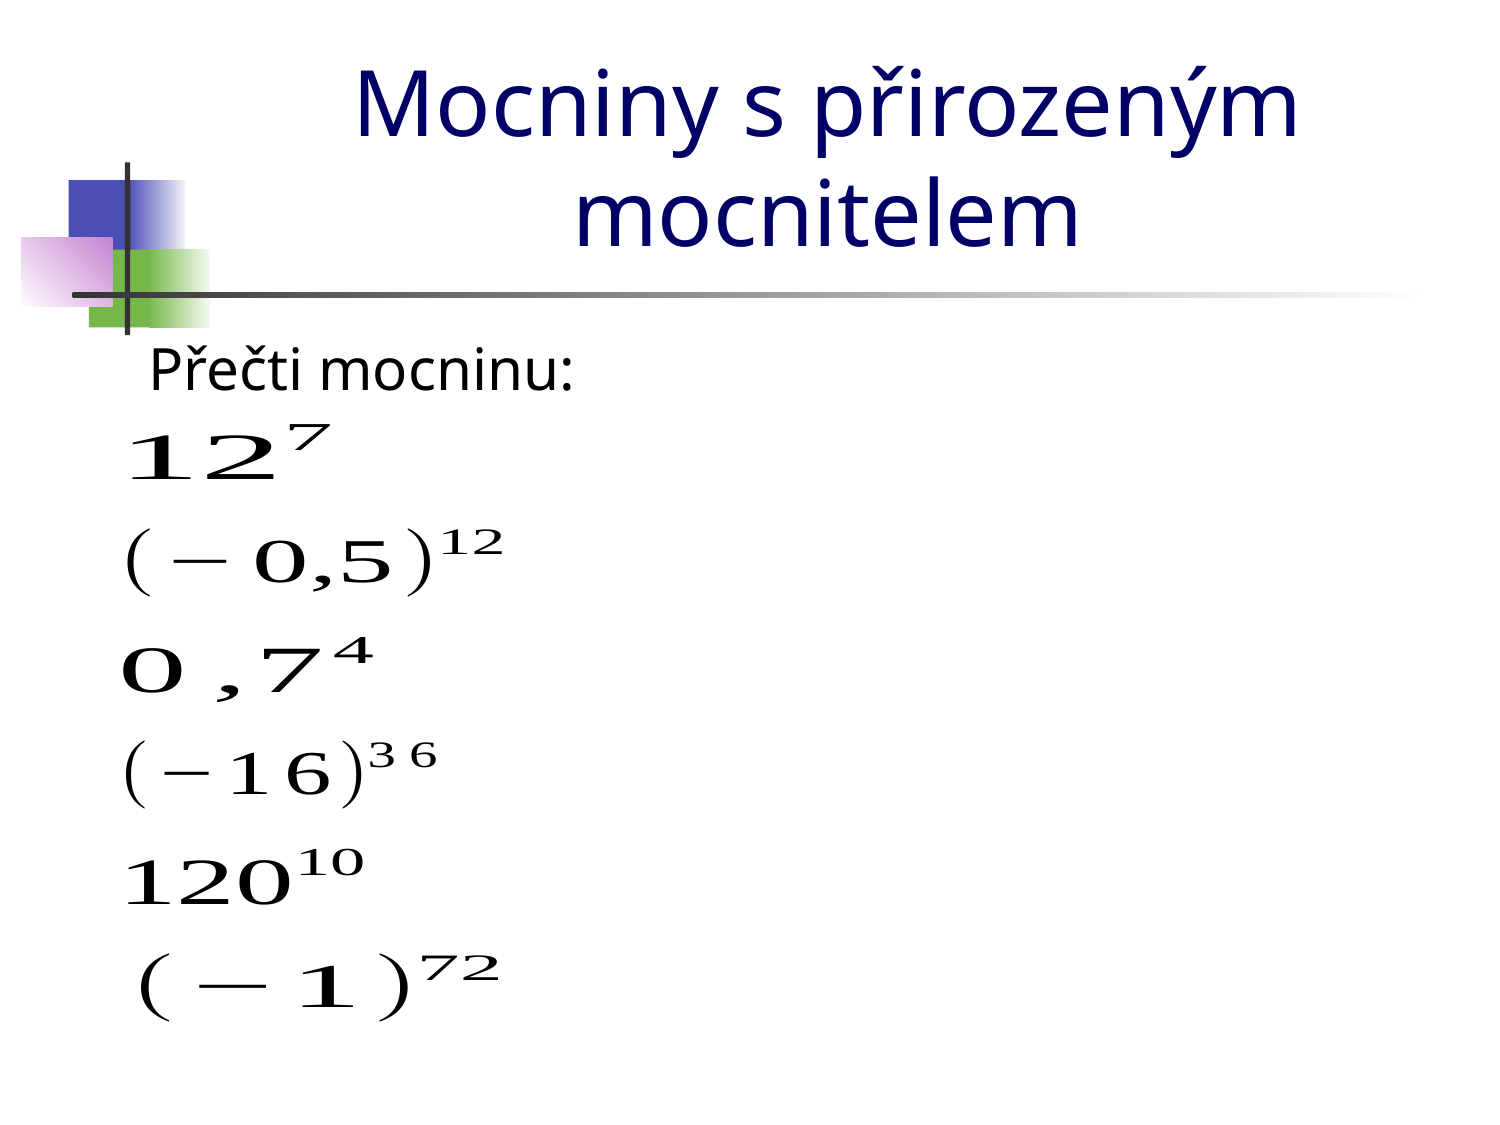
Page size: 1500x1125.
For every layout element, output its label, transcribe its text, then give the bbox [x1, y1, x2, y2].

list Přečti mocninu: [117, 324, 1028, 408]
title Mocniny s přirozeným mocnitelem [188, 34, 1468, 276]
